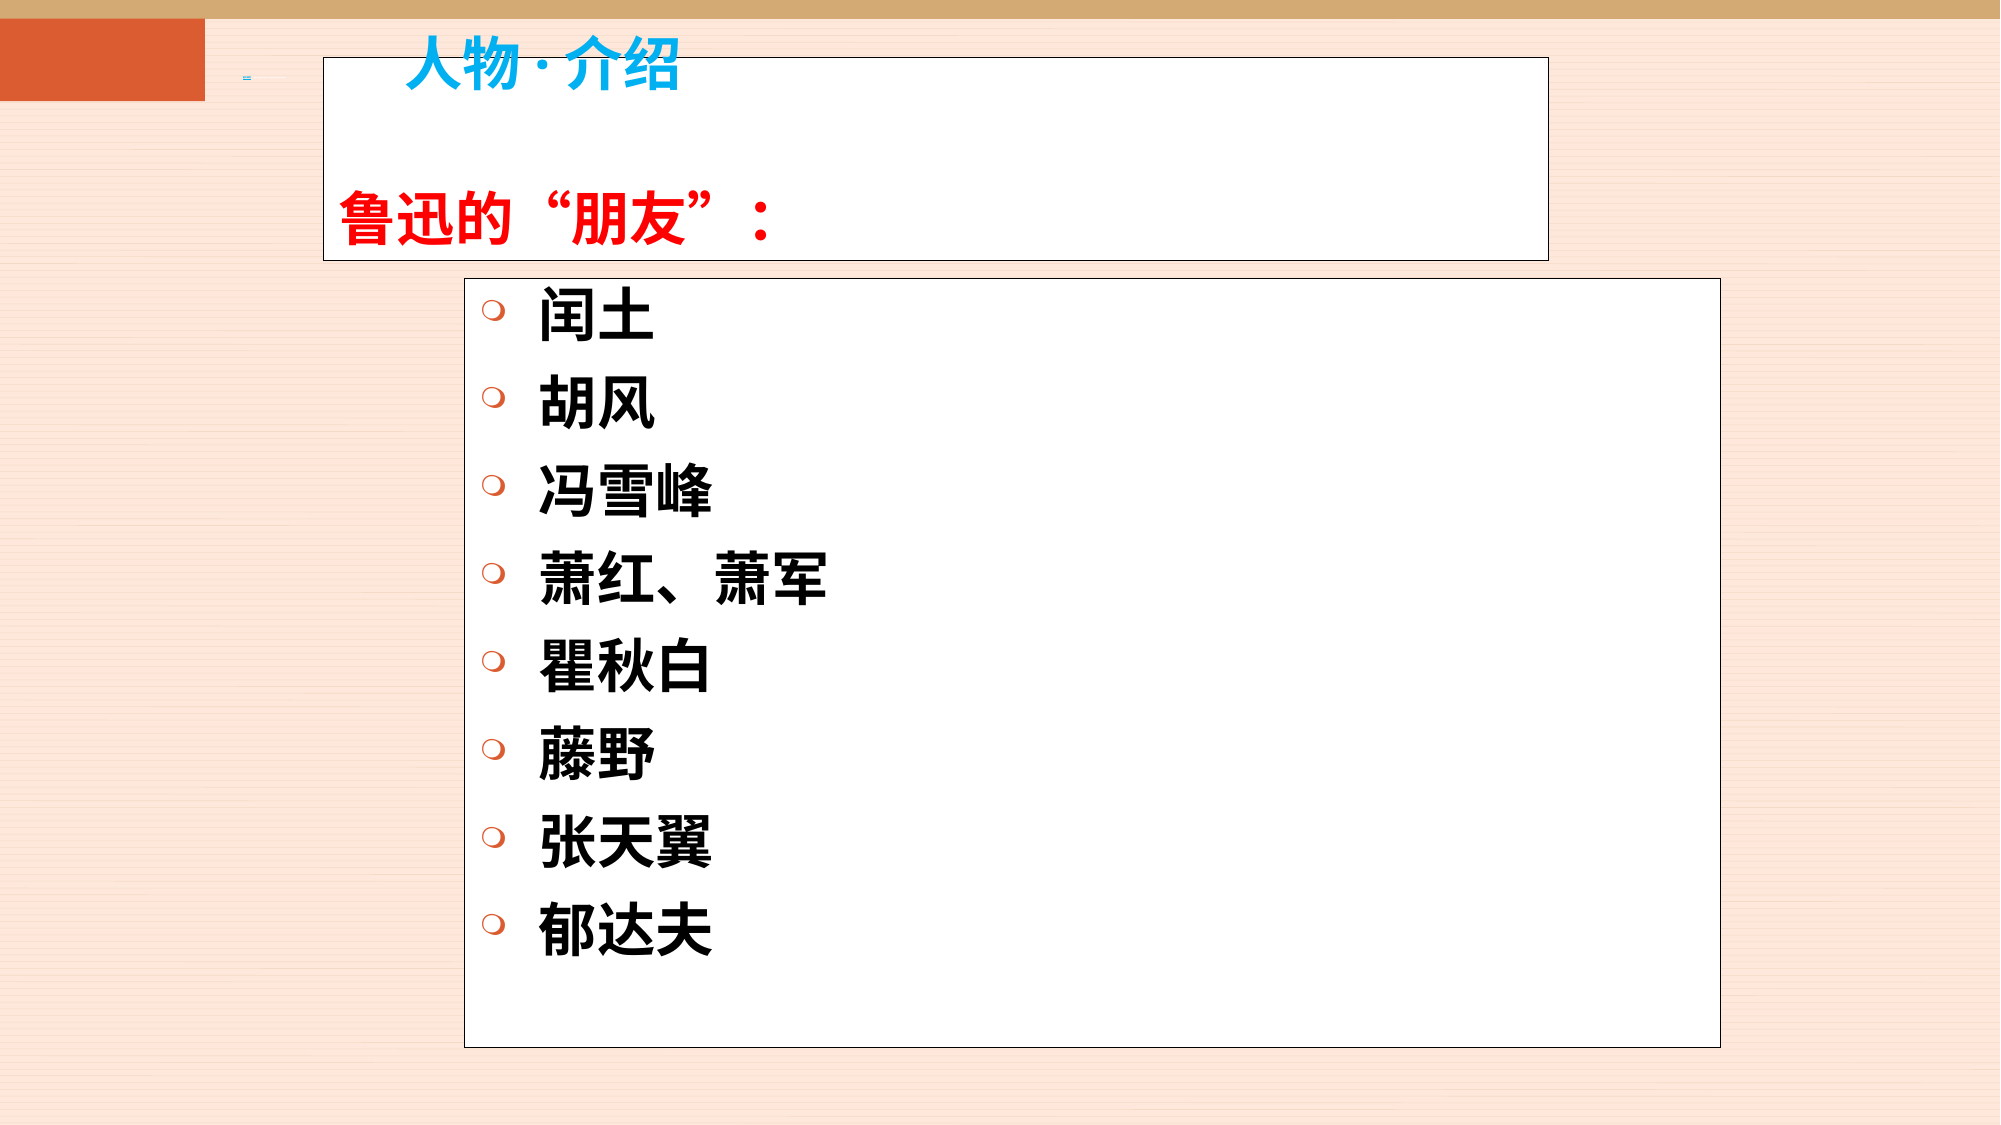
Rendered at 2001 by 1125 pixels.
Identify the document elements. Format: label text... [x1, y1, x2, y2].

title 鲁迅的“朋友”： [323, 57, 1549, 261]
text_box 人物·介绍 [352, 20, 734, 104]
list 闰土 胡风 冯雪峰 萧红、萧军 瞿秋白 藤野 张天翼 郁达夫 [464, 278, 1721, 1048]
